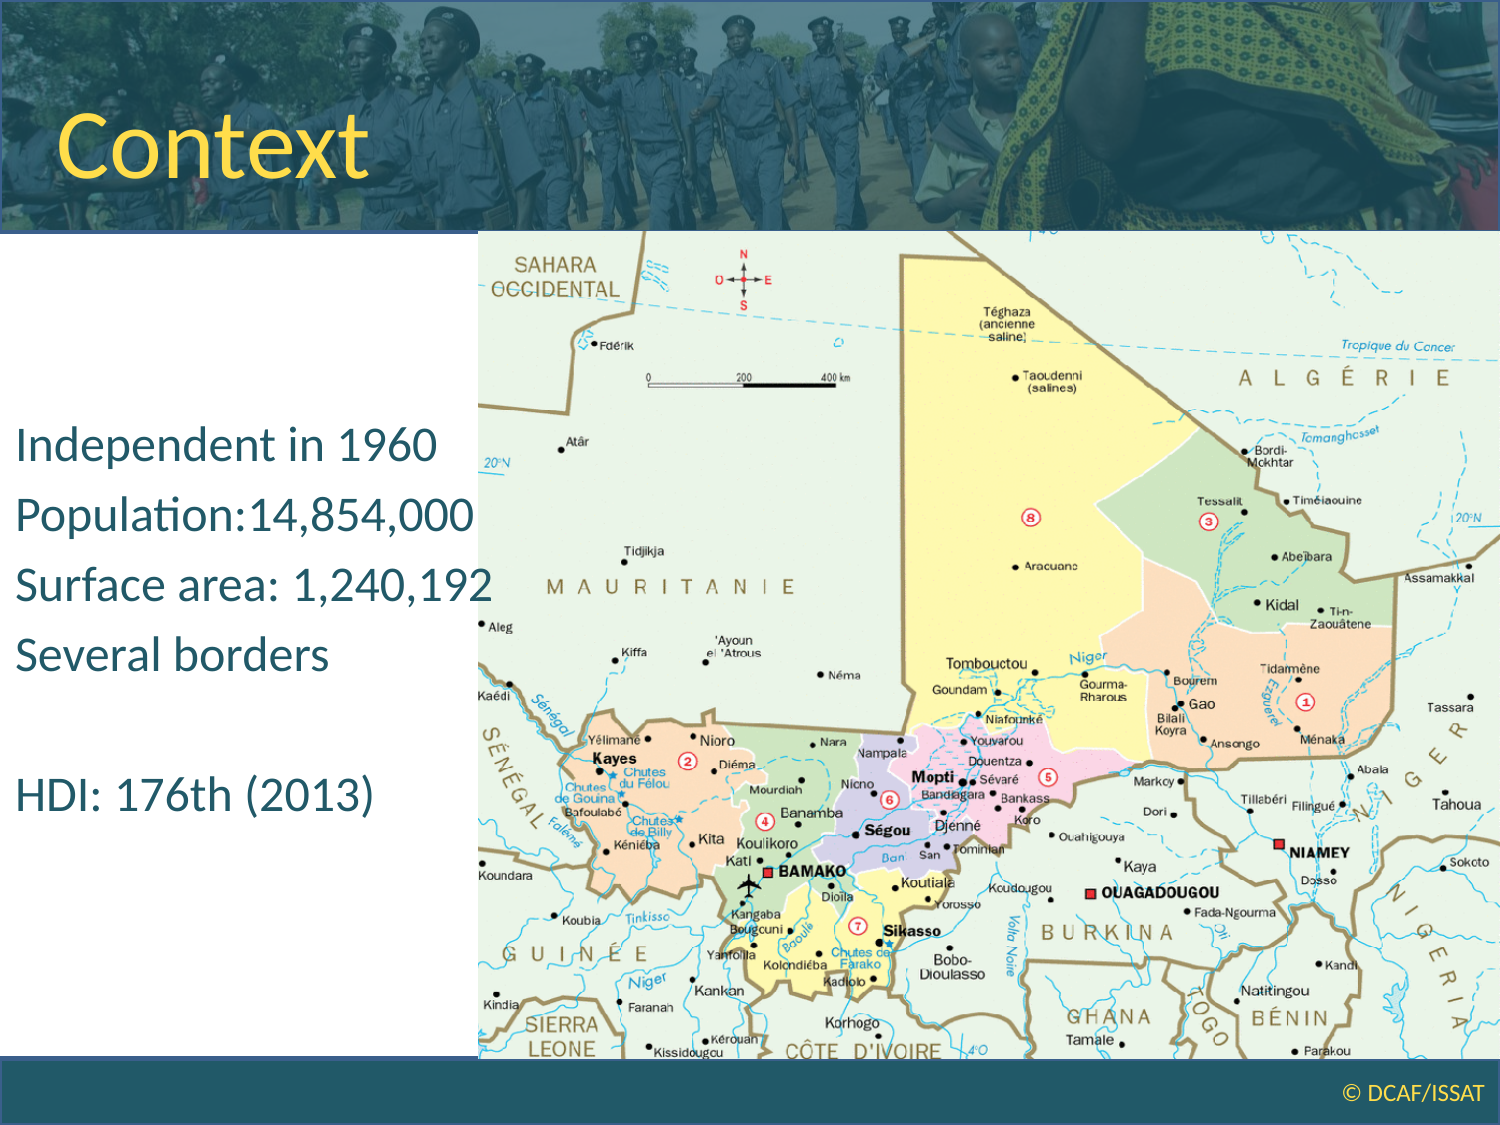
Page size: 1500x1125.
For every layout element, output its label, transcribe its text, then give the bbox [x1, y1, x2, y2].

list Independent in 1960 Population:14,854,000 Surface area: 1,240,192 Several borders HDI: 176th (2013) [0, 243, 514, 1071]
picture [478, 231, 1500, 1059]
title Context [41, 45, 1459, 233]
